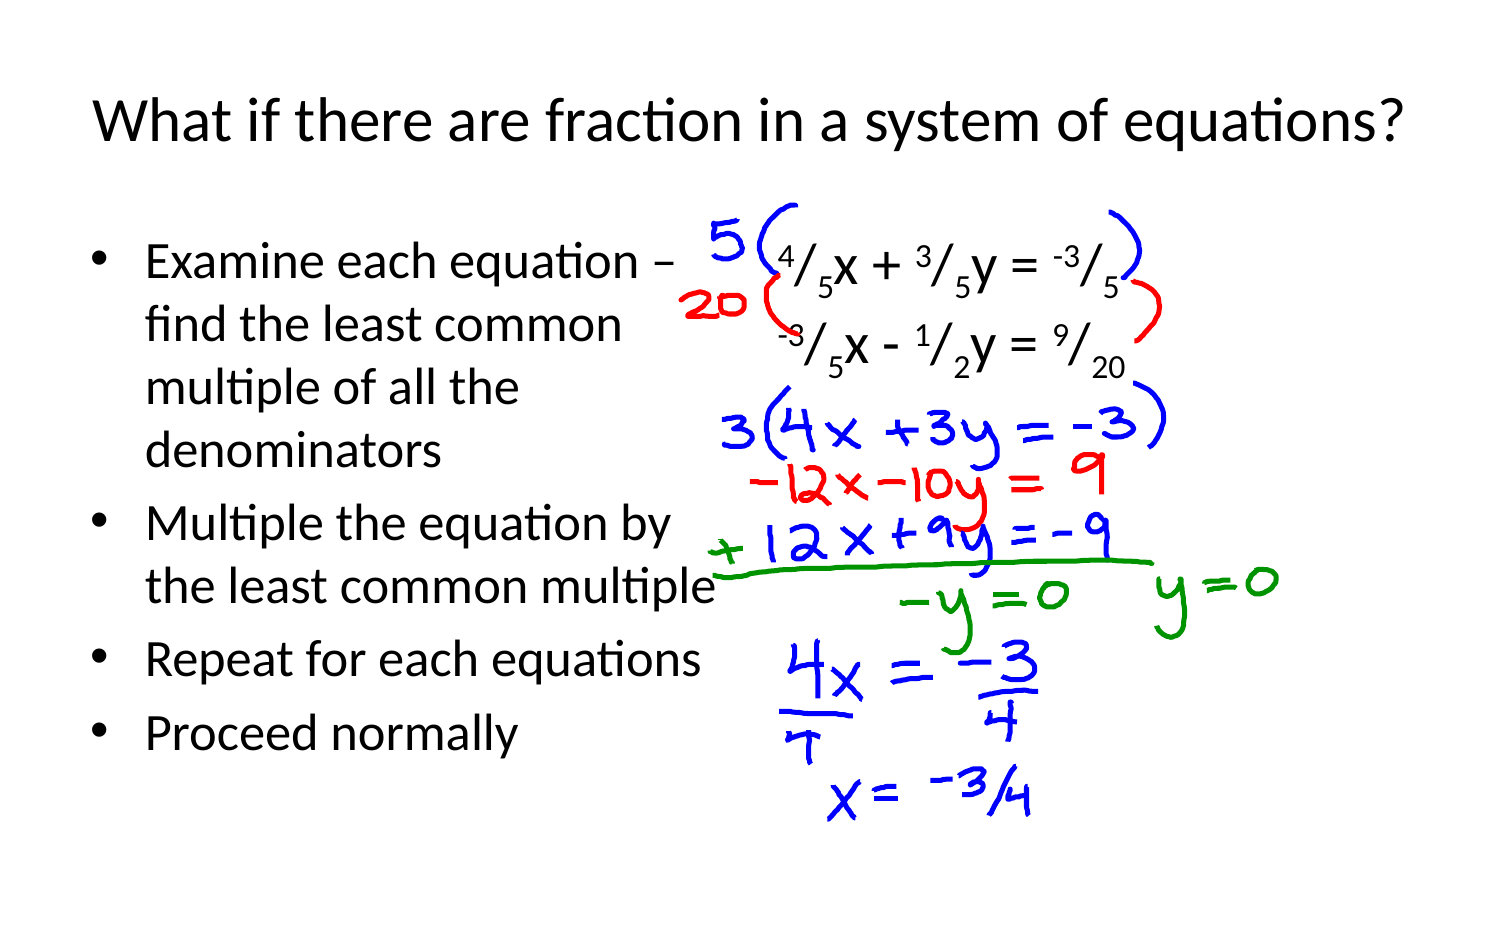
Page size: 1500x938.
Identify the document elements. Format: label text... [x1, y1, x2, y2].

text_box [992, 602, 1027, 607]
text_box [789, 525, 828, 560]
text_box [970, 568, 988, 577]
text_box [1014, 526, 1035, 530]
title What if there are fraction in a system of equations? [75, 37, 1425, 194]
text_box [929, 517, 953, 548]
text_box [833, 418, 856, 447]
text_box [1072, 453, 1104, 495]
text_box [845, 474, 861, 494]
text_box [899, 601, 930, 605]
text_box [846, 524, 872, 556]
text_box [1155, 578, 1186, 639]
text_box [718, 294, 745, 315]
text_box [765, 386, 791, 460]
text_box [712, 559, 1153, 579]
text_box [898, 536, 903, 549]
text_box [1132, 280, 1161, 342]
text_box [749, 480, 778, 484]
text_box [1023, 436, 1054, 442]
text_box [841, 527, 858, 540]
text_box [898, 517, 902, 534]
text_box [726, 551, 734, 564]
text_box [680, 291, 720, 318]
text_box [928, 411, 954, 444]
text_box [858, 541, 873, 555]
text_box [1133, 382, 1165, 449]
text_box [1108, 211, 1141, 279]
list 4/5x + 3/5y = -3/5 -3/5x - 1/2y = 9/20 [762, 218, 1425, 838]
text_box [843, 436, 860, 448]
text_box [837, 474, 850, 487]
text_box [954, 478, 986, 531]
text_box [1038, 582, 1068, 608]
text_box [799, 466, 831, 506]
text_box [937, 589, 971, 639]
text_box [913, 467, 920, 502]
text_box [721, 416, 754, 448]
text_box [1011, 539, 1036, 544]
text_box [927, 469, 951, 498]
text_box [851, 486, 869, 499]
text_box [788, 407, 806, 430]
text_box [769, 525, 775, 563]
text_box [1086, 513, 1109, 559]
text_box [1203, 579, 1231, 584]
text_box [885, 430, 899, 434]
text_box [758, 204, 797, 275]
text_box [962, 421, 998, 470]
text_box [712, 219, 744, 260]
text_box [1017, 424, 1049, 429]
text_box [1052, 532, 1073, 536]
text_box [1247, 568, 1277, 595]
text_box [1011, 487, 1043, 491]
text_box [720, 539, 728, 549]
text_box [765, 274, 799, 335]
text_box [779, 640, 1039, 820]
text_box [960, 525, 991, 562]
text_box [826, 423, 842, 437]
text_box [891, 532, 917, 537]
text_box [789, 464, 798, 503]
list Examine each equation – find the least common multiple of all the denominators Multiple the equation by the least common multiple Repeat for each equations Proceed normally [75, 218, 738, 838]
text_box [803, 408, 815, 451]
text_box [1099, 408, 1135, 438]
text_box [709, 547, 743, 554]
text_box [896, 419, 909, 445]
text_box [1206, 586, 1237, 592]
text_box [877, 480, 906, 484]
